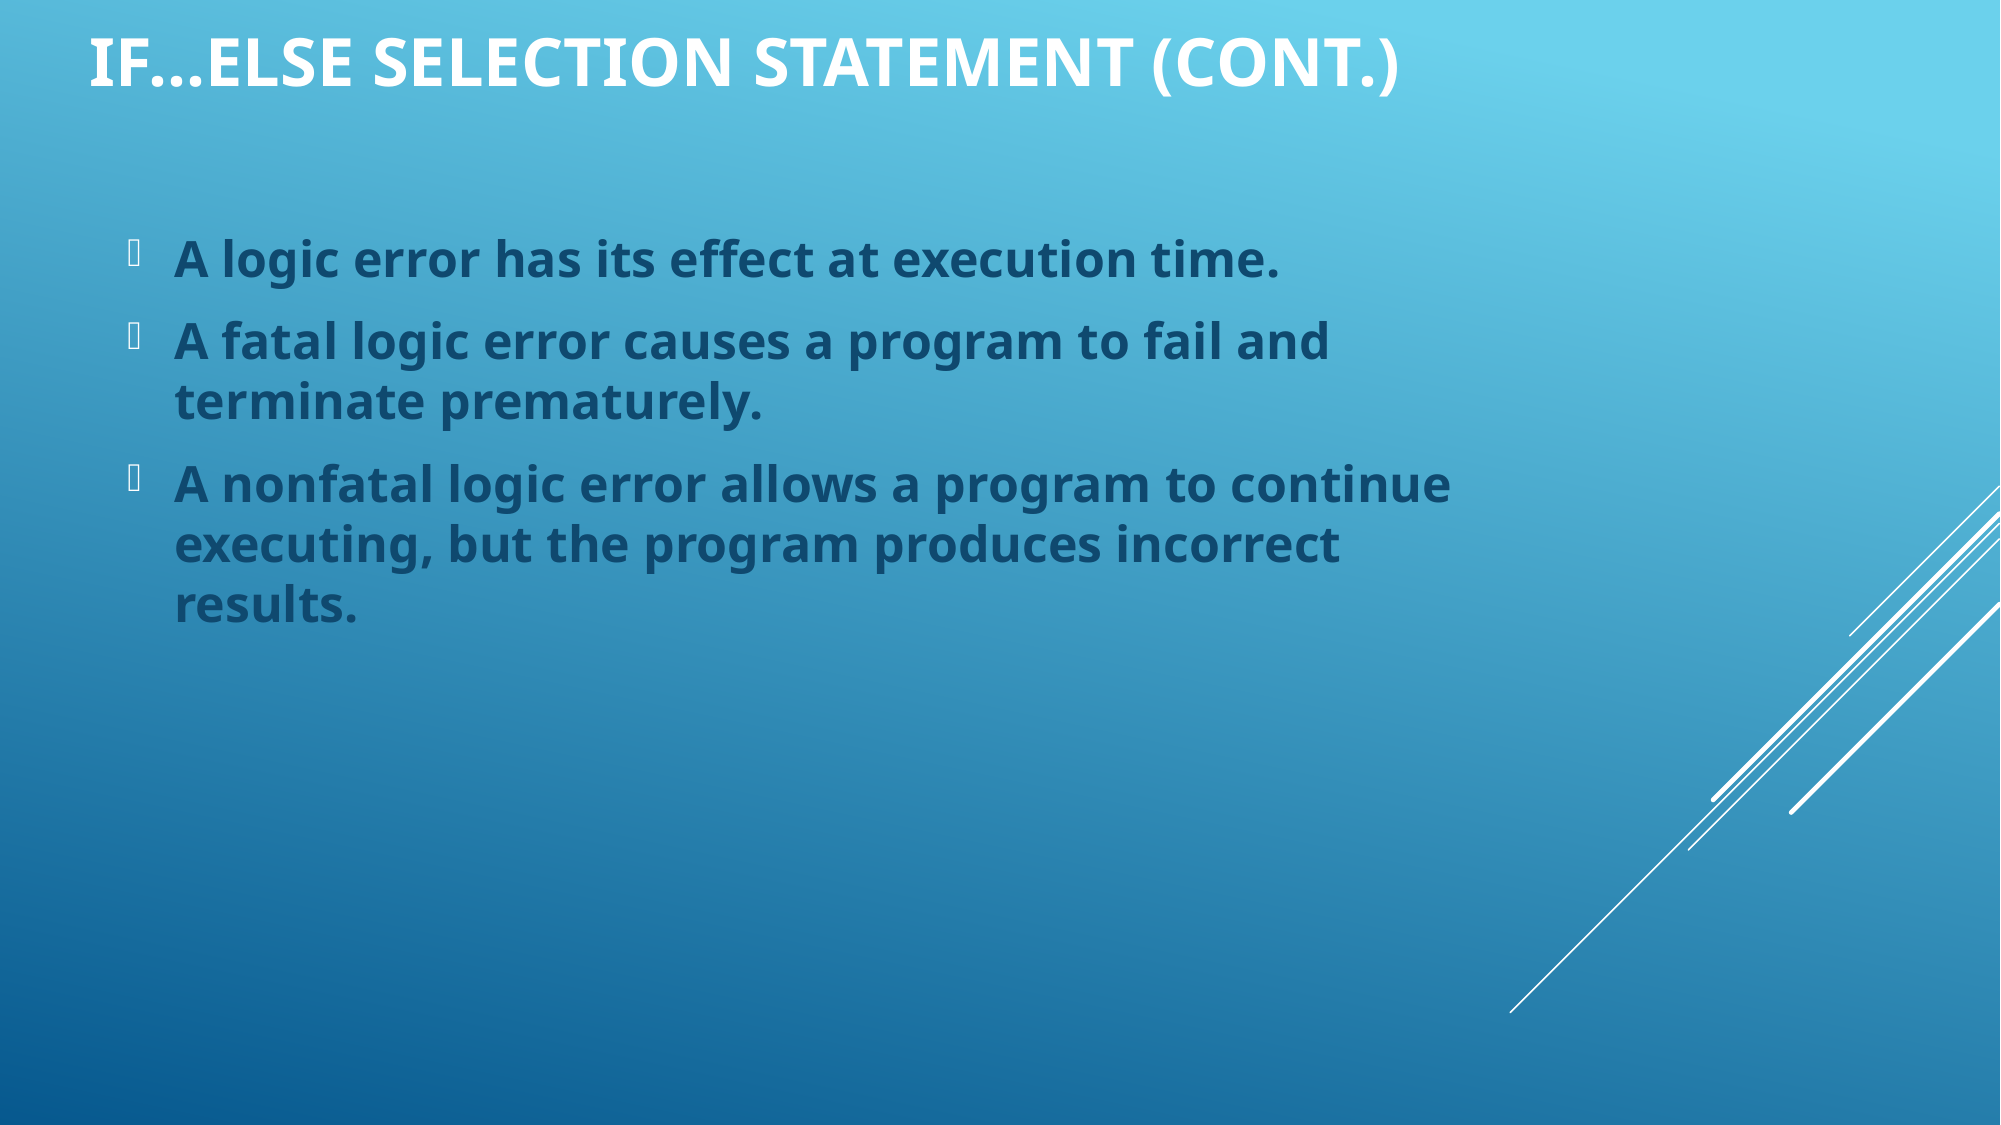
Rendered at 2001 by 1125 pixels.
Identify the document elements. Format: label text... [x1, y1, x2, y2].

text_box if...else Selection Statement (Cont.) [74, 12, 1425, 200]
text_box A logic error has its effect at execution time. A fatal logic error causes a program to fail and terminate prematurely. A nonfatal logic error allows a program to continue executing, but the program produces incorrect results. [112, 219, 1534, 963]
